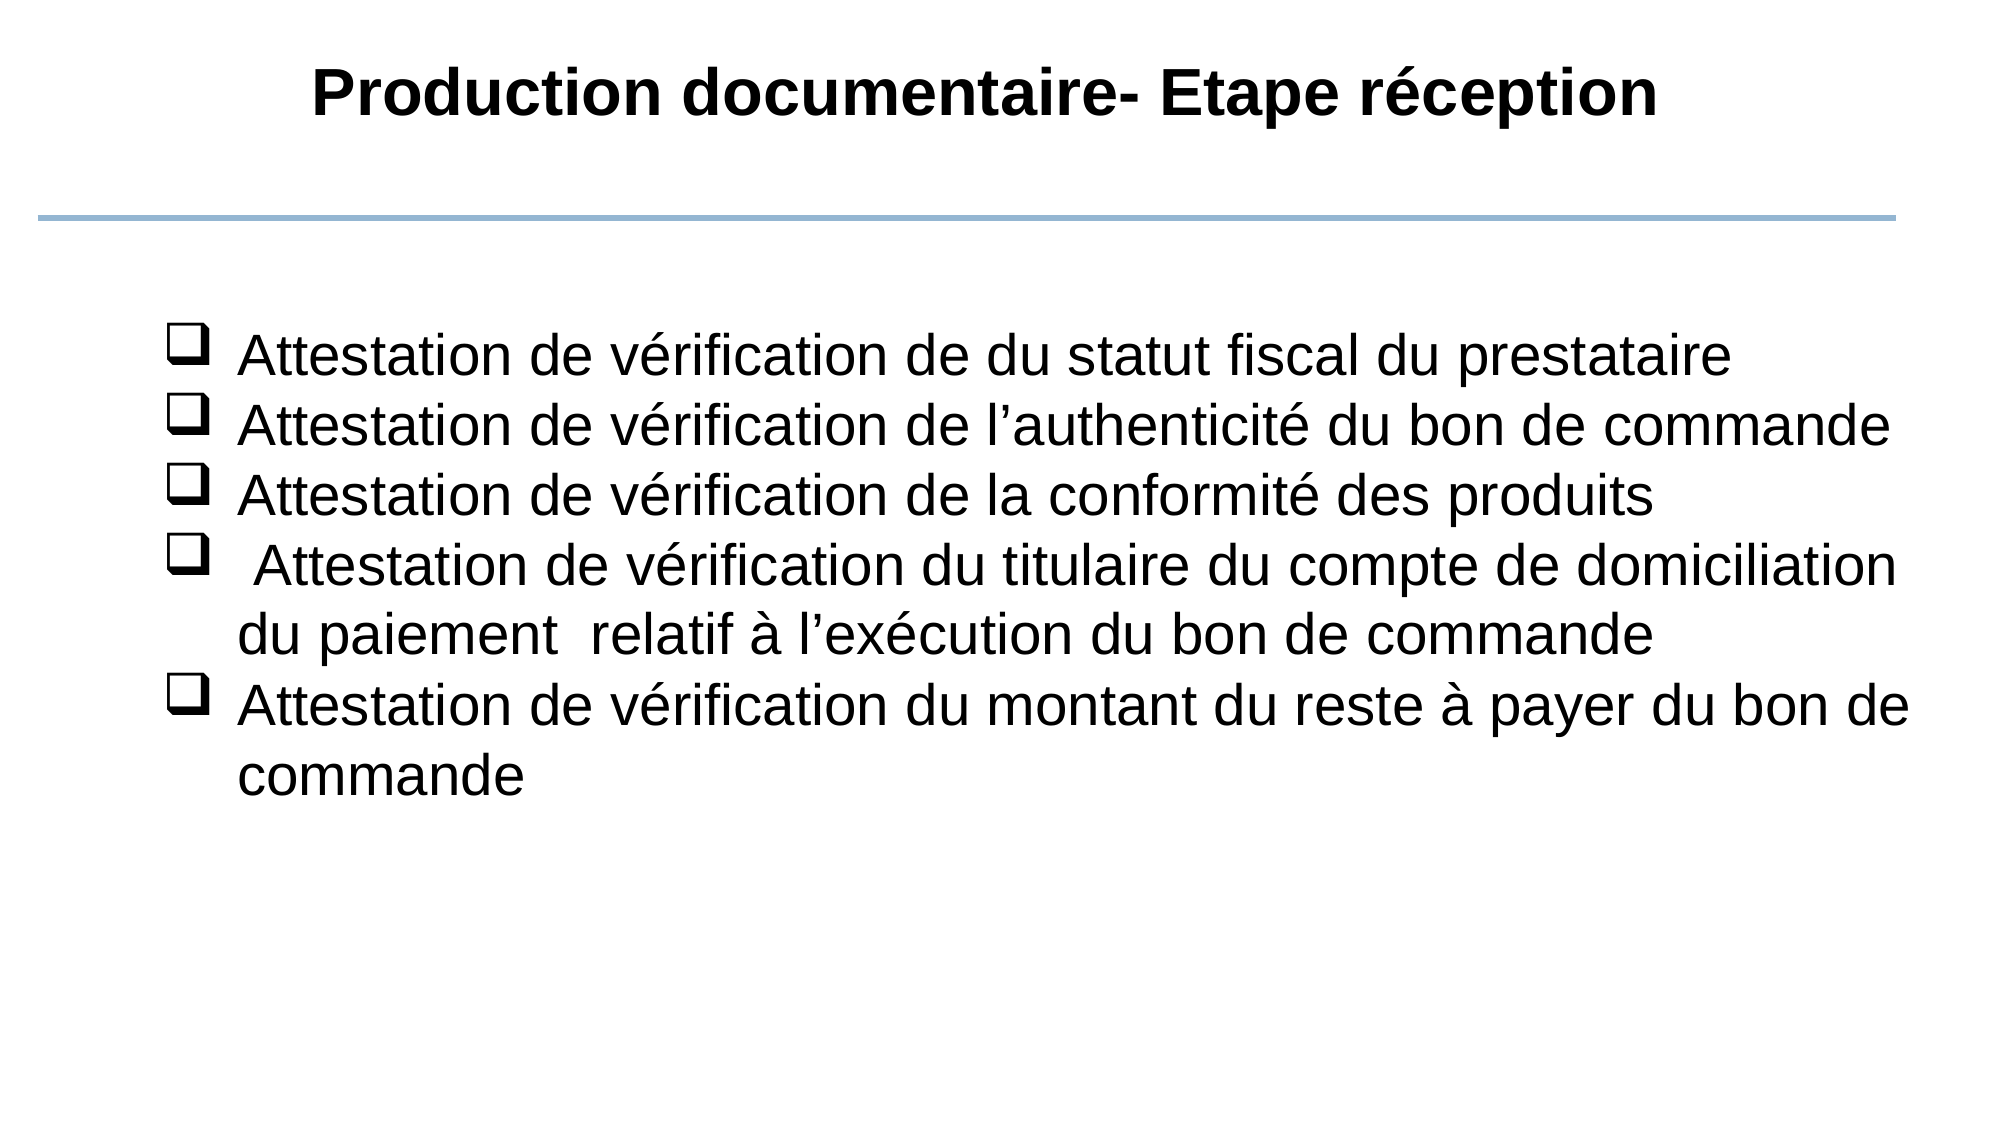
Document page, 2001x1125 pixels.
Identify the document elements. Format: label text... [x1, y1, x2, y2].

text_box Production documentaire- Etape réception [262, 41, 1709, 136]
text_box Attestation de vérification de du statut fiscal du prestataire Attestation de vérification de l’authenticité du bon de commande Attestation de vérification de la conformité des produits Attestation de vérification du titulaire du compte de domiciliation du paiement relatif à l’exécution du bon de commande Attestation de vérification du montant du reste à payer du bon de commande [147, 239, 1931, 815]
